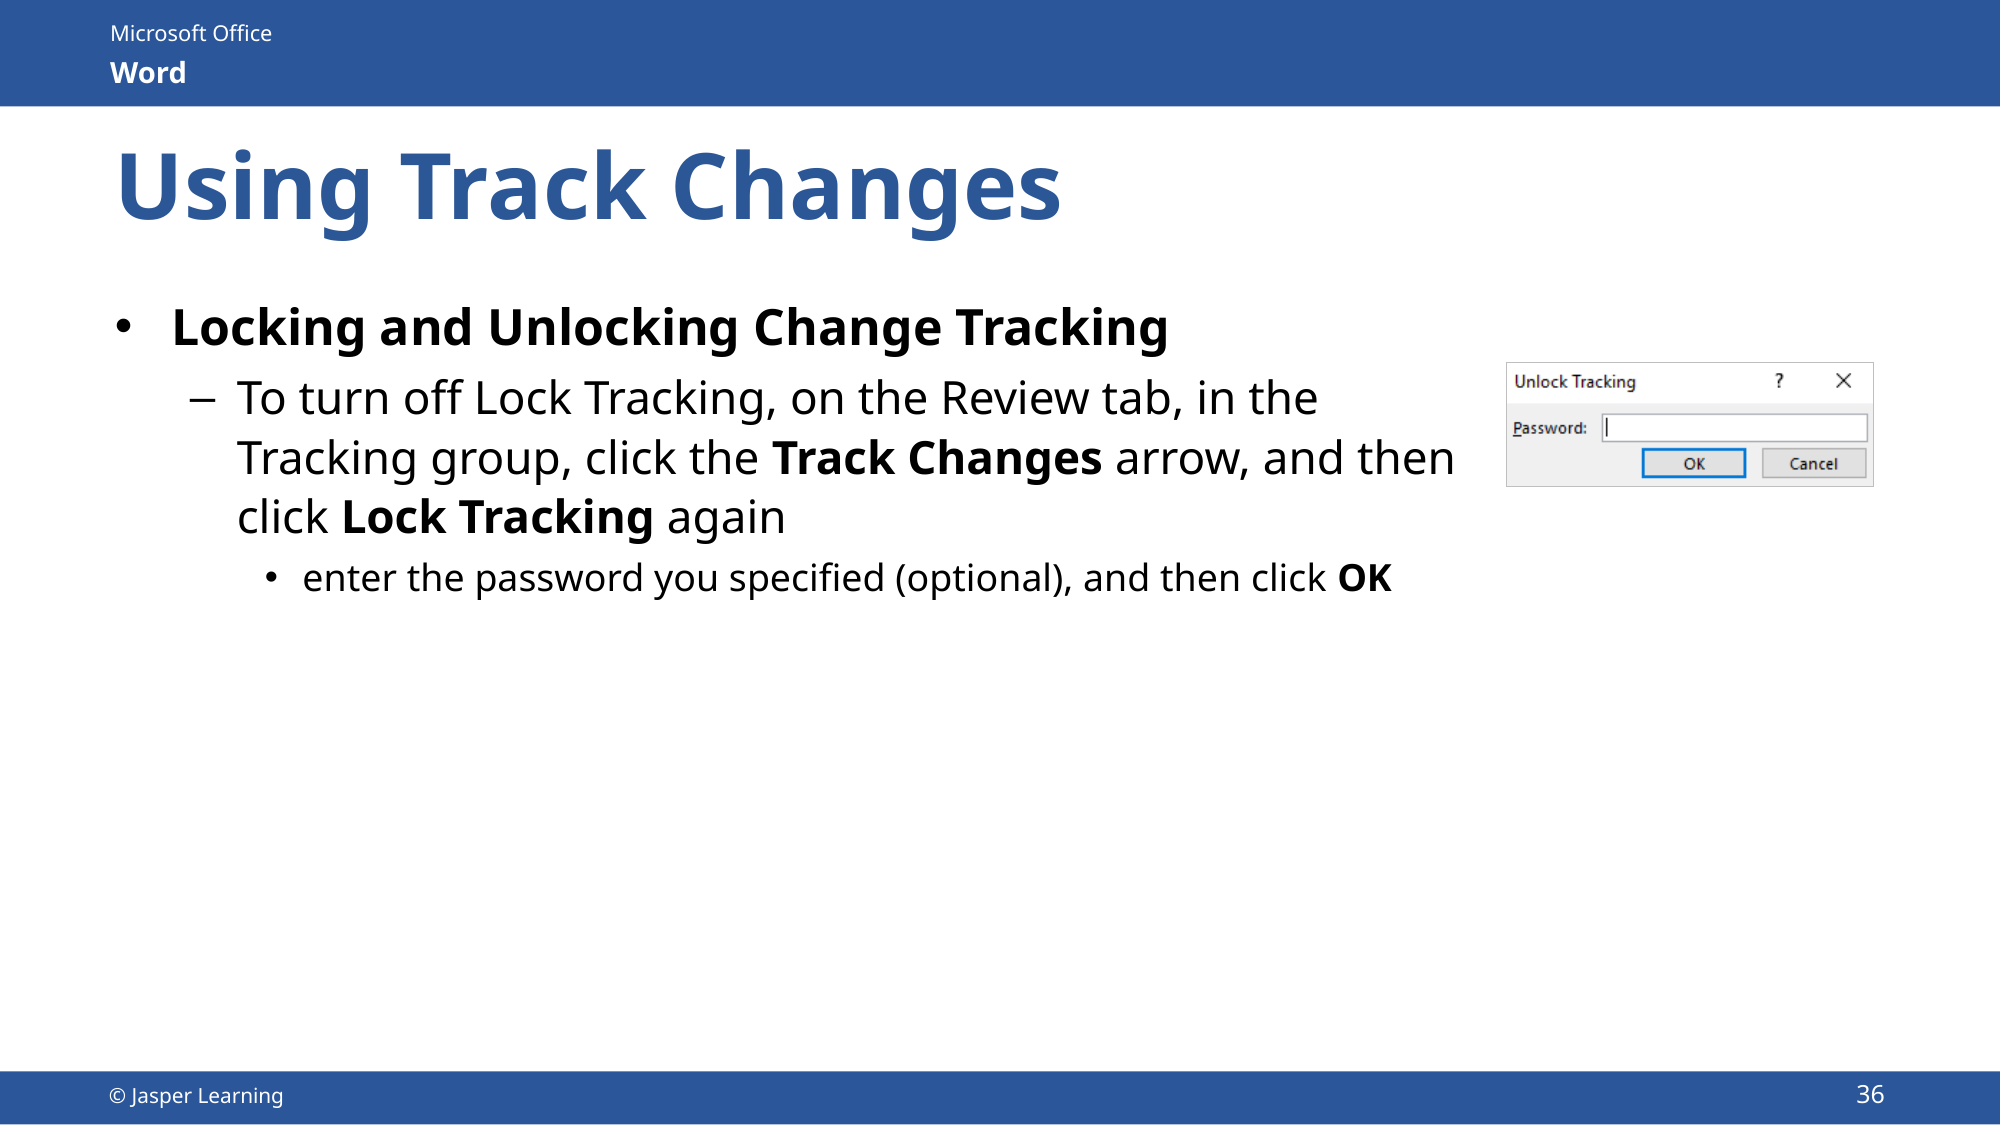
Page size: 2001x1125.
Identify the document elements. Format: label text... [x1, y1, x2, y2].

footer © Jasper Learning [94, 1066, 769, 1125]
title Using Track Changes [99, 118, 1866, 248]
list Locking and Unlocking Change Tracking To turn off Lock Tracking, on the Review tab, in the Tracking group, click the Track Changes arrow, and then click Lock Tracking again enter the password you specified (optional), and then click OK [99, 283, 1477, 1026]
picture [1506, 361, 1874, 487]
slide_number 36 [1433, 1065, 1900, 1125]
